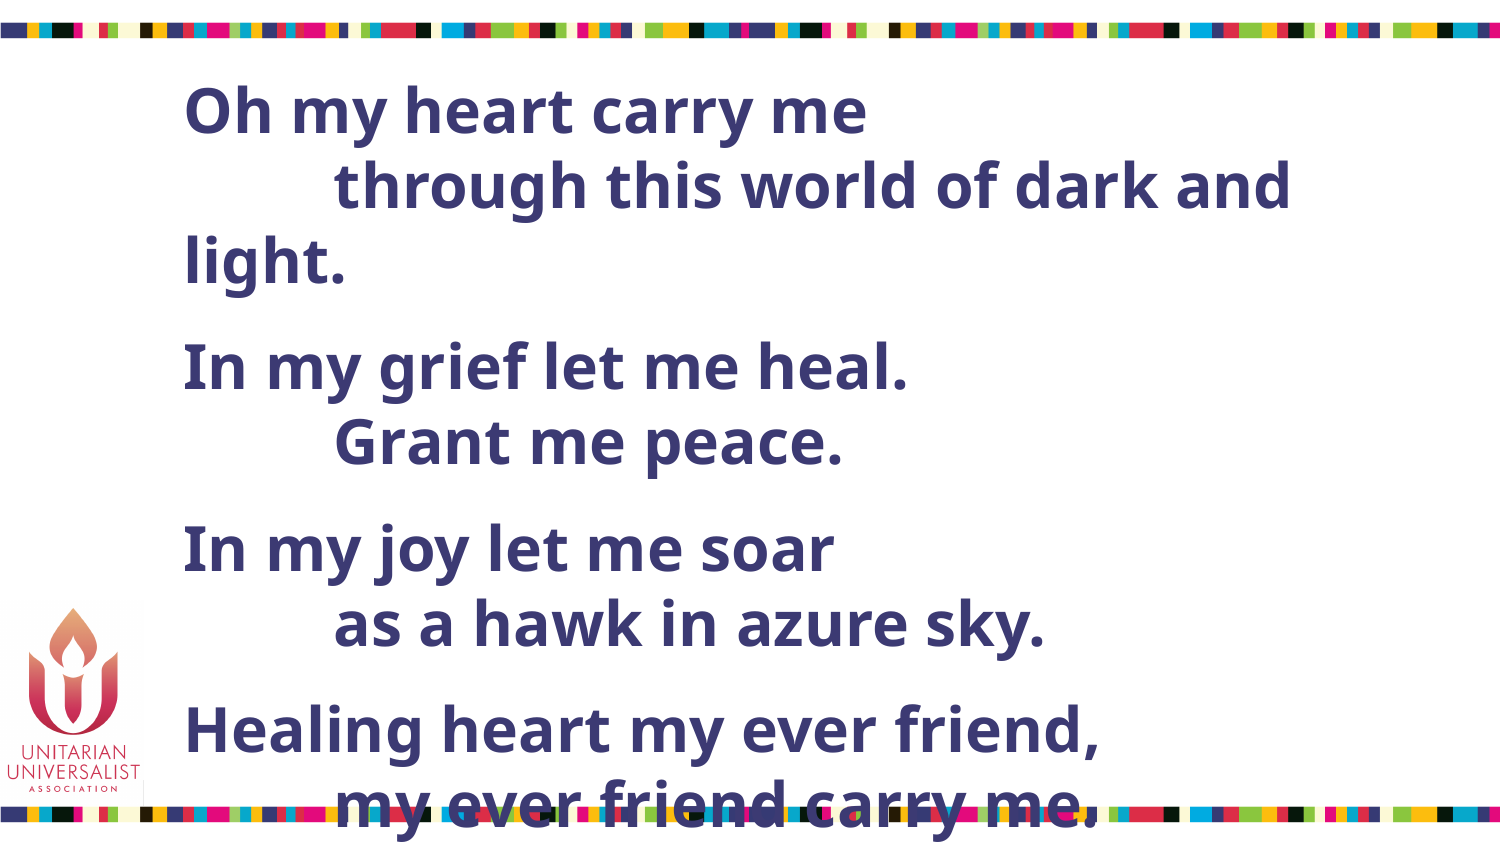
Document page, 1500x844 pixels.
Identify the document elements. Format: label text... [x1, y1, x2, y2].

text_box Oh my heart carry me through this world of dark and light. In my grief let me heal. Grant me peace. In my joy let me soar as a hawk in azure sky. Healing heart my ever friend, my ever friend carry me. [168, 56, 1421, 805]
text_box Oh my heart carry me through this world of dark and light. In my grief let me heal. Grant me peace. In my joy let me soar as a hawk in azure sky. Healing heart my ever friend, my ever friend carry me. [168, 832, 1421, 844]
picture [0, 600, 1500, 824]
picture [0, 22, 1500, 40]
